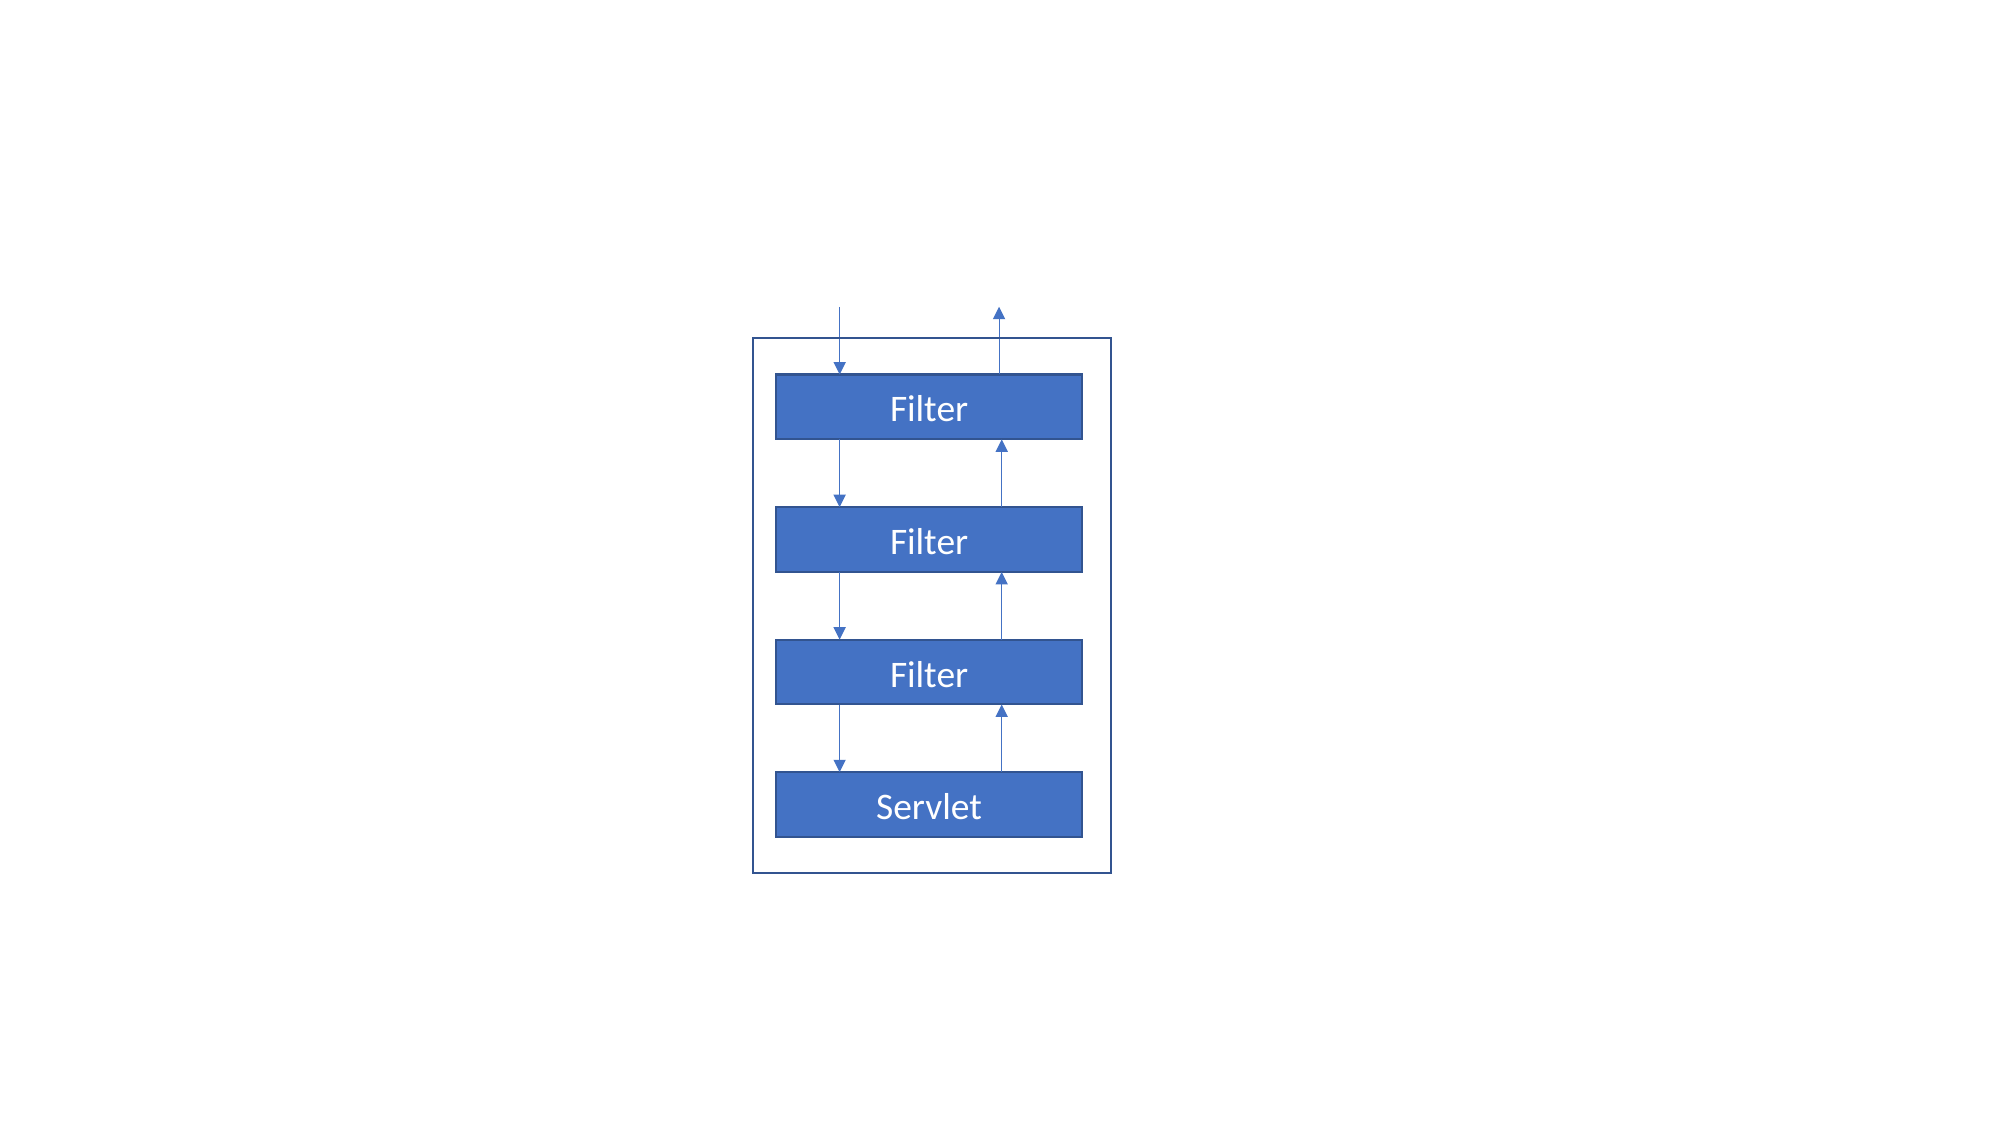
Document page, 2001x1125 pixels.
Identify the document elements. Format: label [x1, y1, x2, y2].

text_box [752, 337, 1112, 874]
